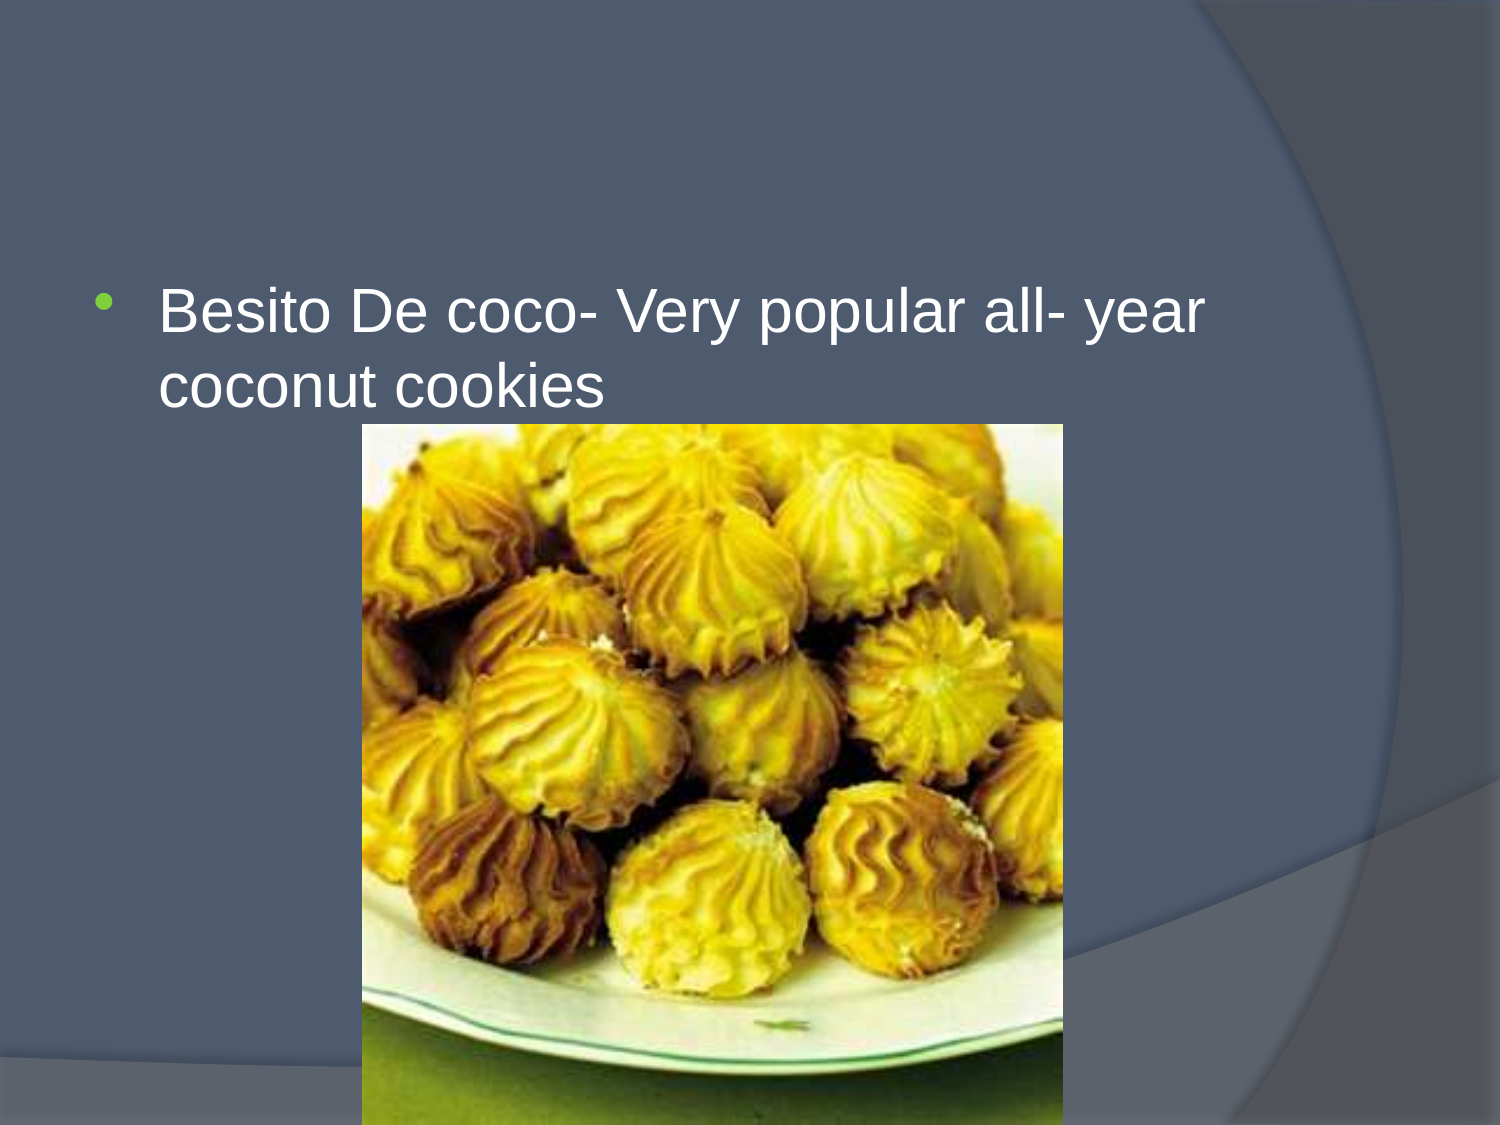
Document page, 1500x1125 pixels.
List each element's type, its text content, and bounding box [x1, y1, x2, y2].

picture [362, 424, 1063, 1125]
list Besito De coco- Very popular all- year coconut cookies [75, 262, 1300, 1005]
